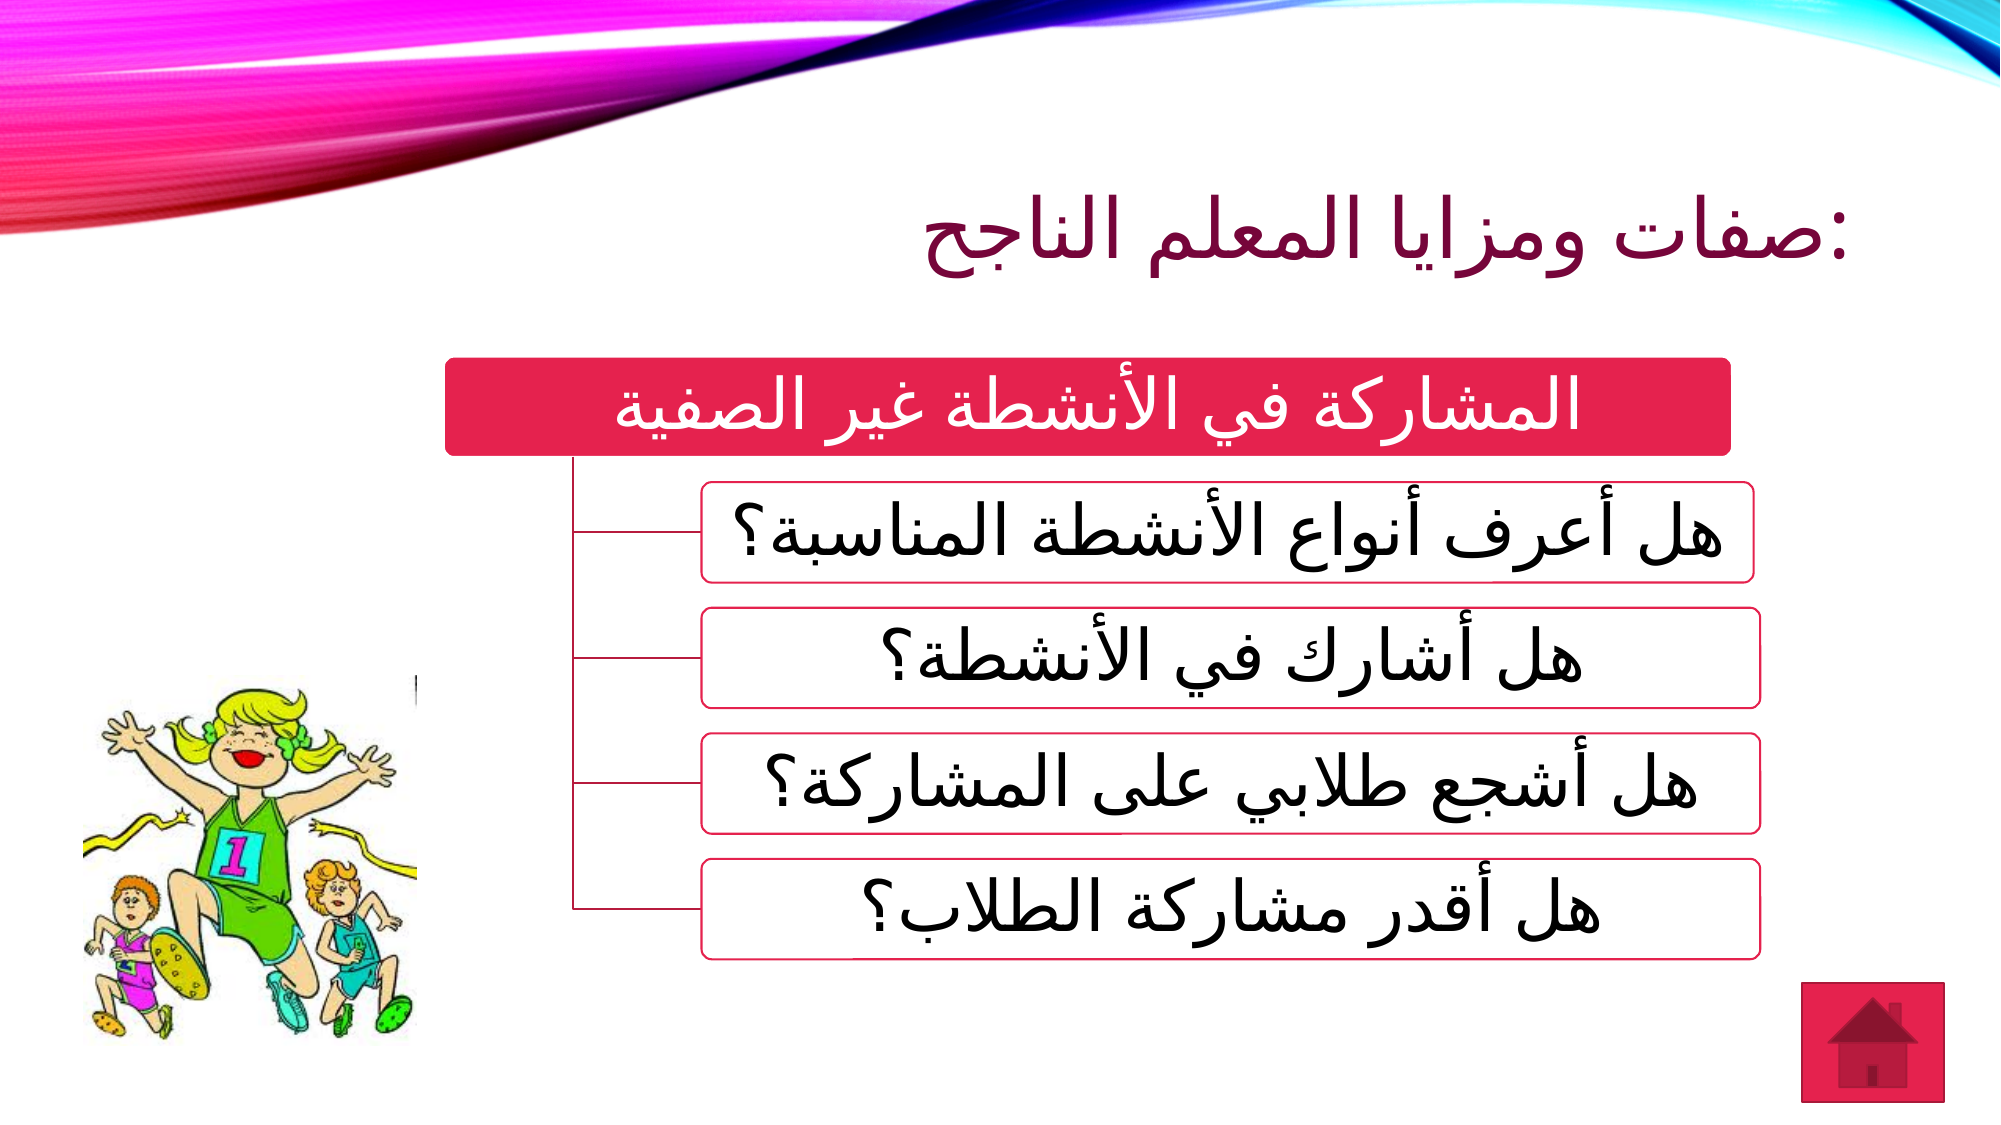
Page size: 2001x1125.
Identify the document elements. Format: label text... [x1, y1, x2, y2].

picture [1910, 0, 2000, 45]
picture [1890, 0, 2000, 75]
title صفات ومزايا المعلم الناجح: [474, 125, 1888, 338]
picture [0, 0, 2000, 237]
picture [83, 674, 417, 1046]
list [443, 295, 1761, 1021]
text_box [1801, 982, 1945, 1103]
